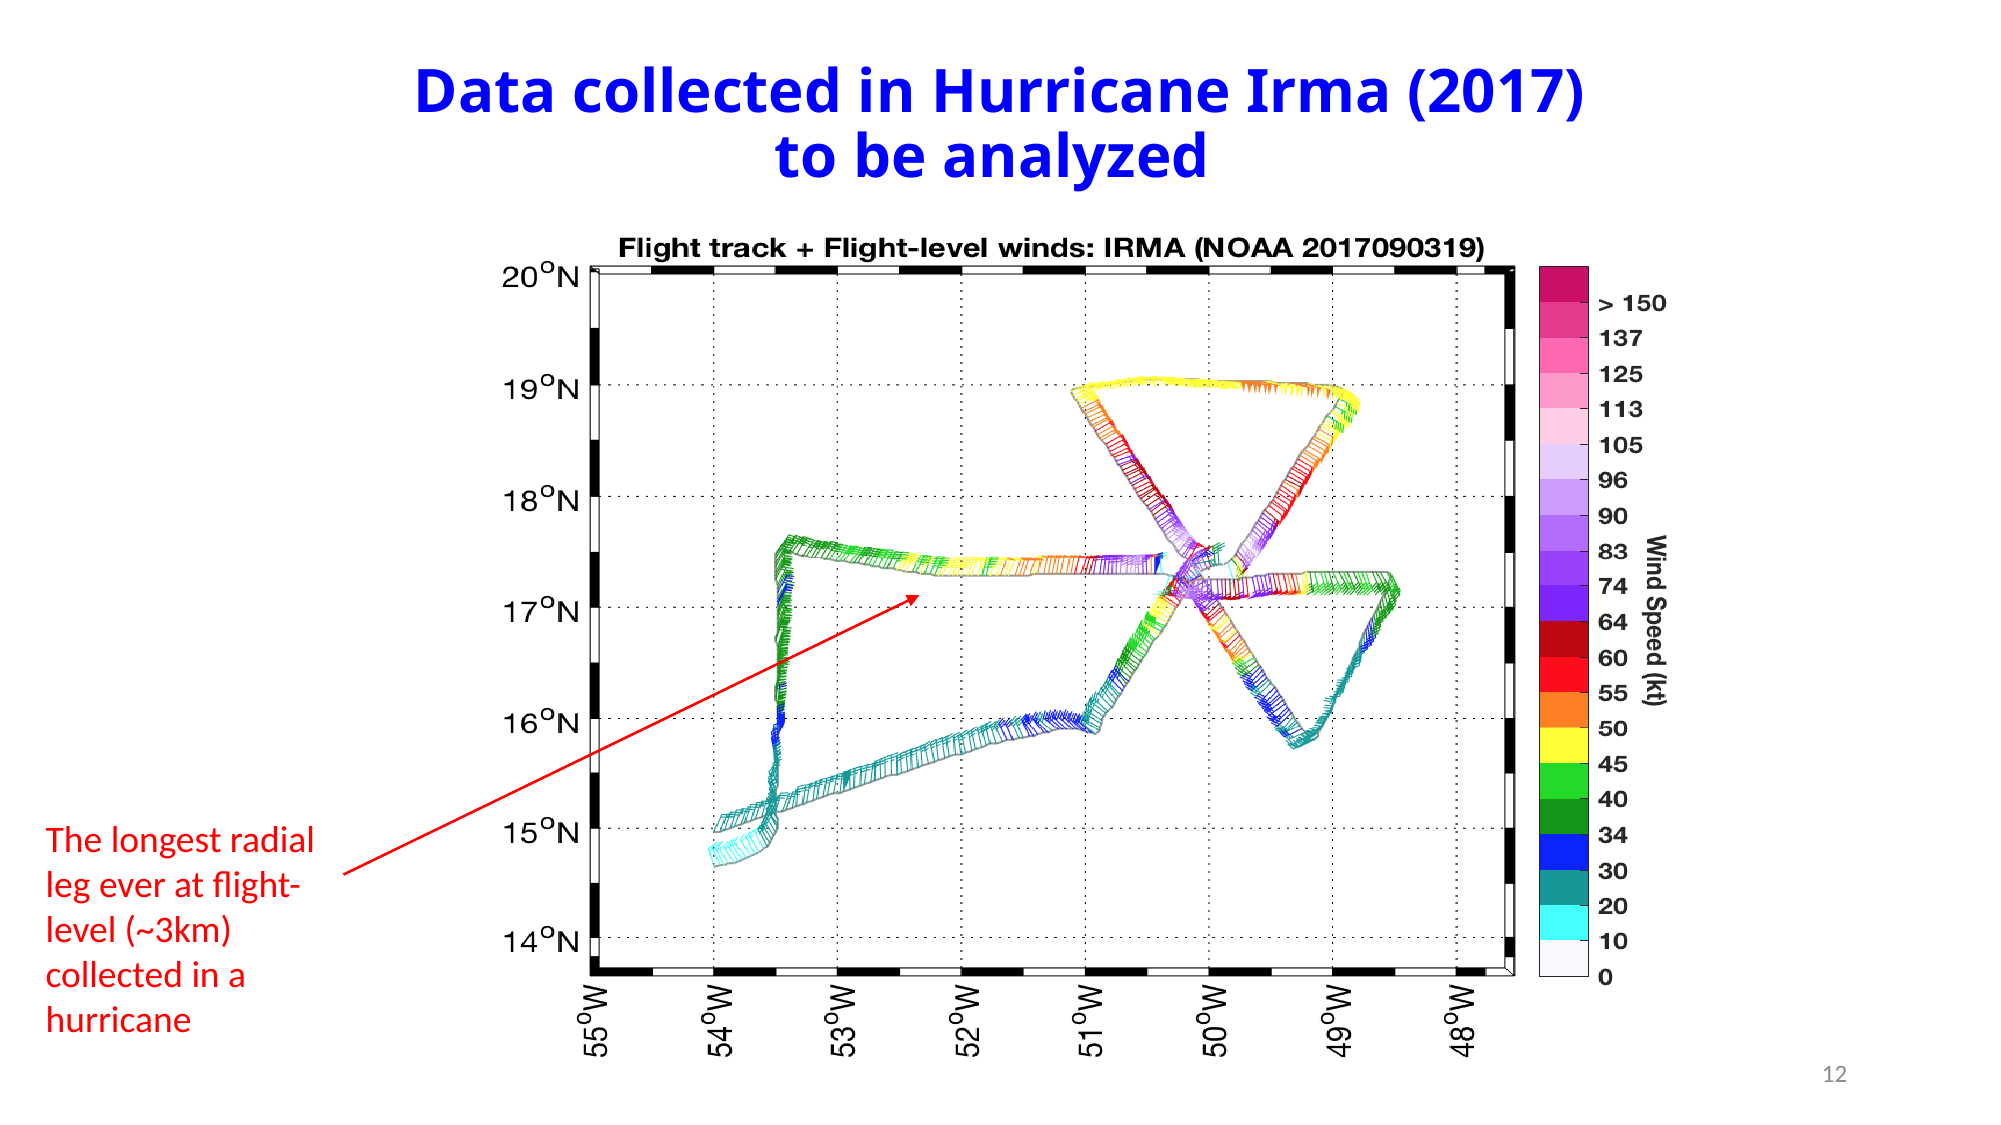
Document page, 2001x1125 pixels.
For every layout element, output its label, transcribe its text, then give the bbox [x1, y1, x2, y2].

slide_number 12 [1412, 1042, 1863, 1103]
text_box The longest radial leg ever at flight-level (~3km) collected in a hurricane [30, 807, 335, 1048]
picture [495, 218, 1680, 1068]
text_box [343, 595, 920, 875]
title Data collected in Hurricane Irma (2017) to be analyzed [137, 53, 1863, 271]
